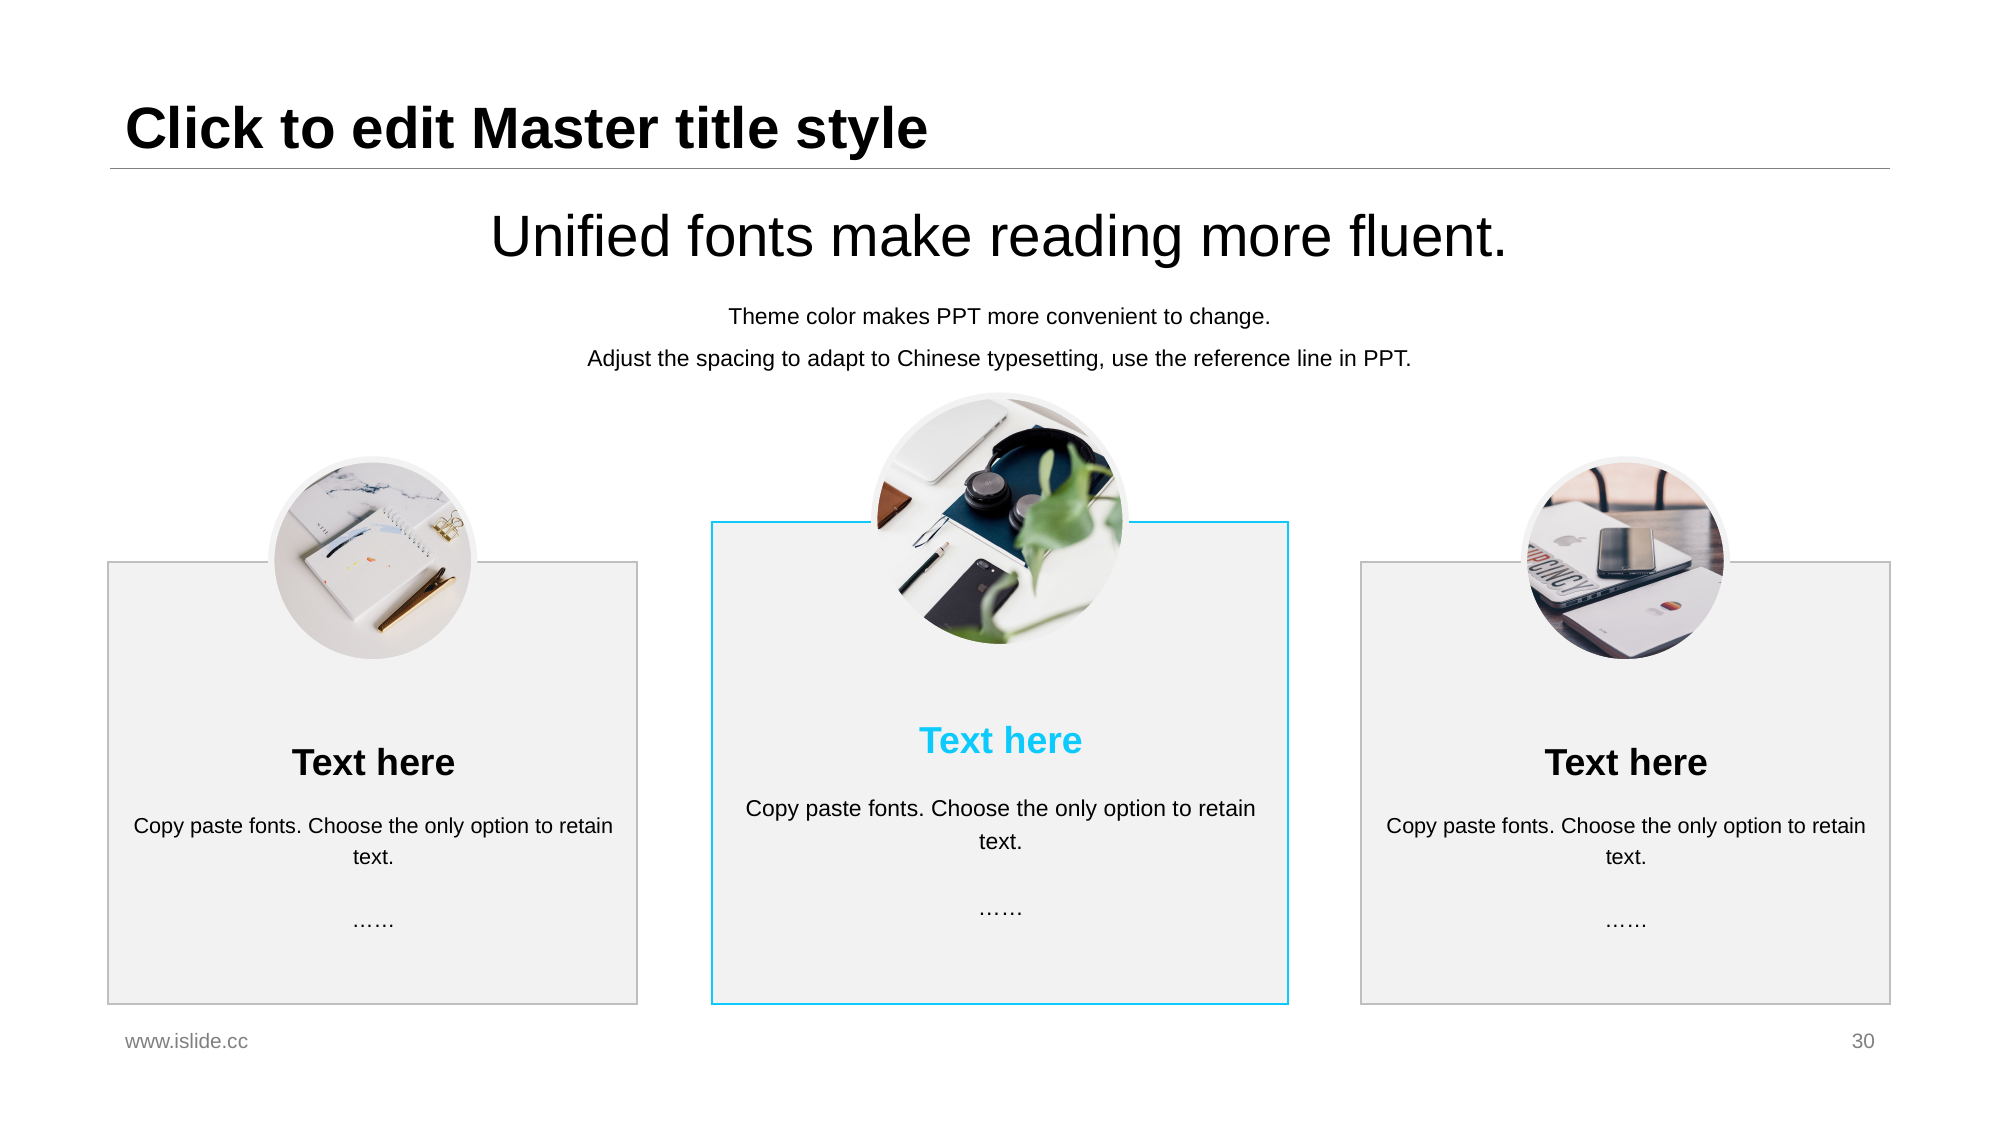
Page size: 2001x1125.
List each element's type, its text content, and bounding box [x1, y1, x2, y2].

footer www.islide.cc [109, 1023, 790, 1058]
title Click to edit Master title style [109, 0, 1890, 169]
slide_number 30 [1412, 1023, 1890, 1058]
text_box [108, 185, 1890, 1005]
